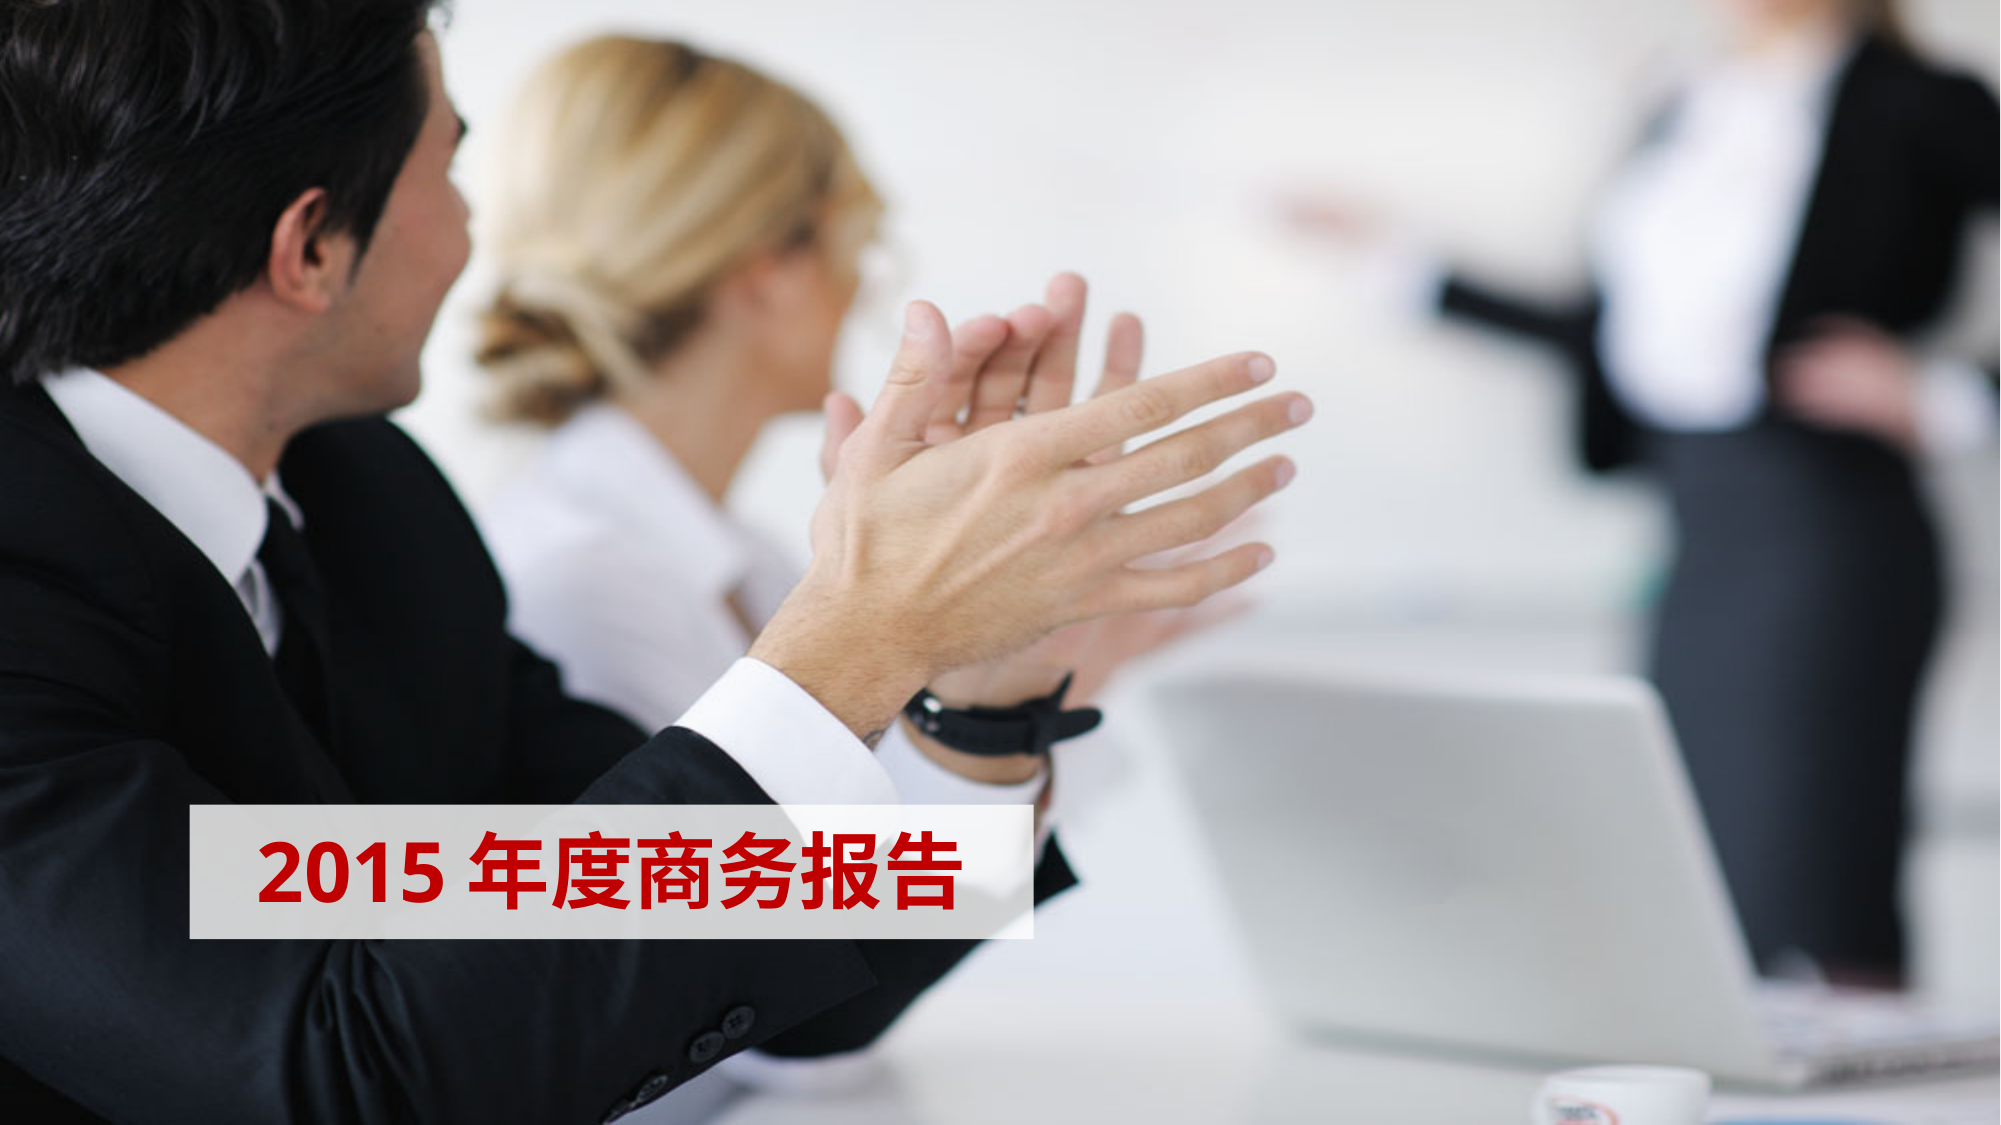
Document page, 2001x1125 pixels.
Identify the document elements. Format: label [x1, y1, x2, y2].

picture [0, 0, 2001, 1125]
text_box [184, 804, 1039, 940]
